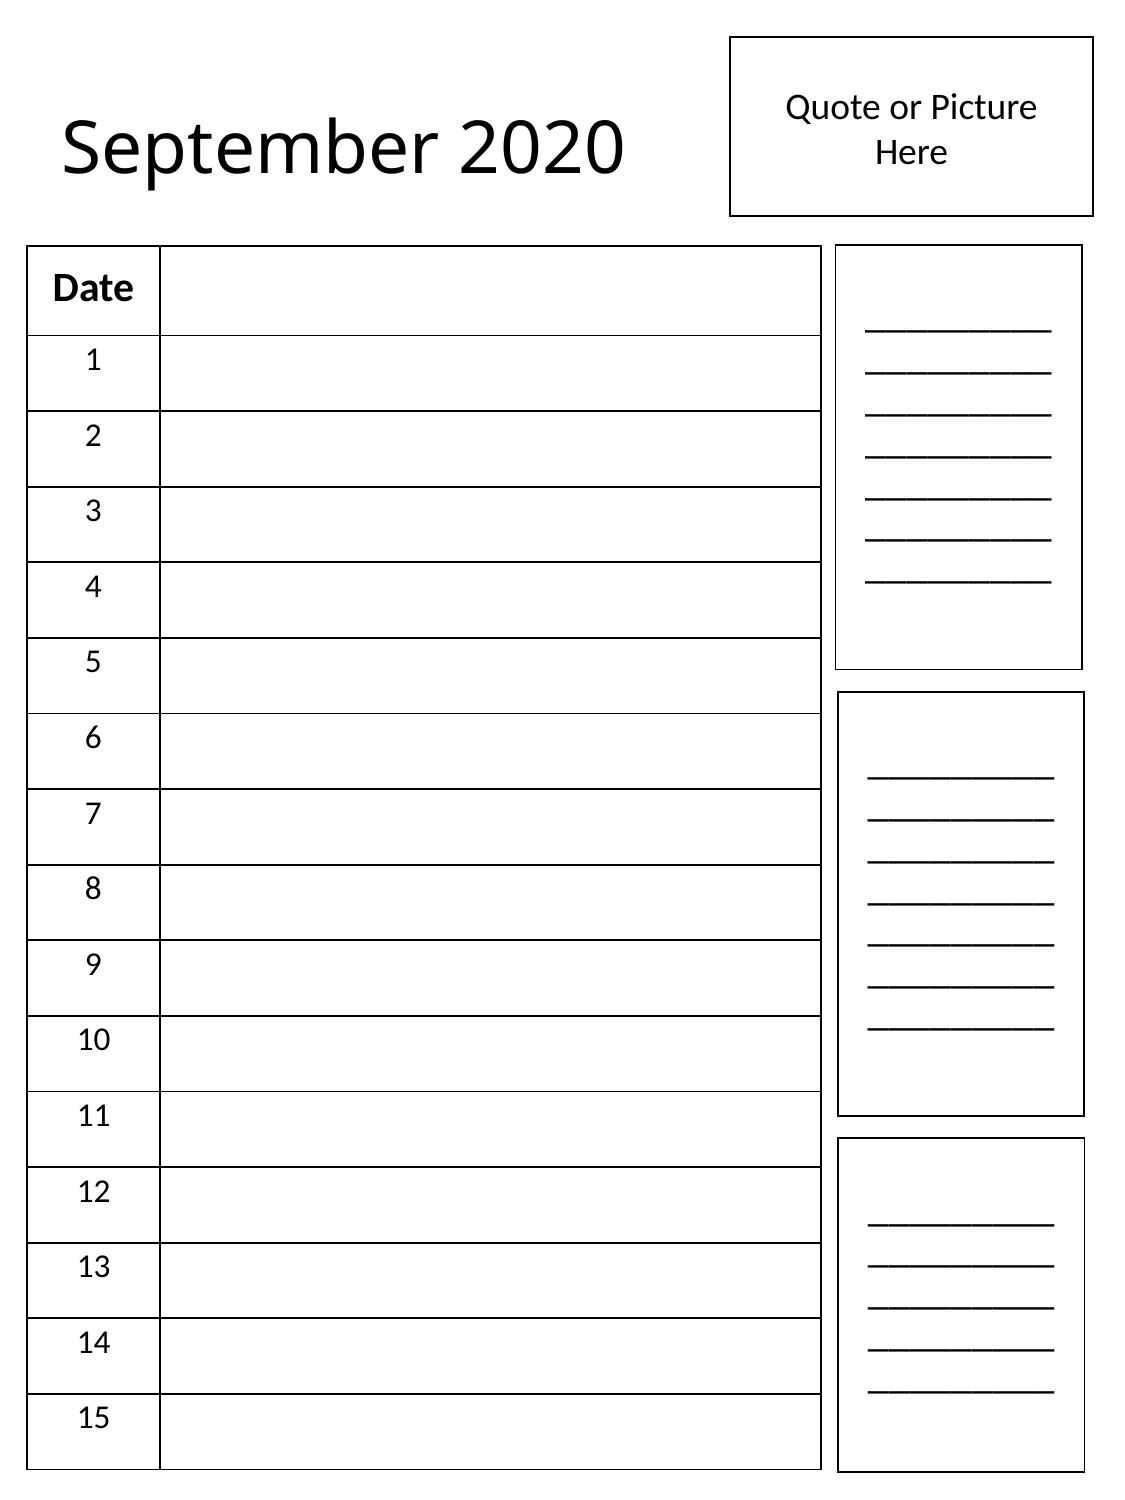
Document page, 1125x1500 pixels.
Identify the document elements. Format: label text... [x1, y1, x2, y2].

table_header [161, 247, 820, 335]
table_cell 7 [28, 790, 159, 864]
table_header _____________________________________________ [839, 1139, 1084, 1471]
table_cell 14 [28, 1319, 159, 1393]
table_cell [161, 639, 820, 713]
table_cell 1 [28, 336, 159, 410]
table_cell 9 [28, 941, 159, 1015]
table_cell 15 [28, 1395, 159, 1469]
table_cell 5 [28, 639, 159, 713]
table_cell [161, 412, 820, 486]
table_cell 11 [28, 1092, 159, 1166]
table_cell [161, 790, 820, 864]
table_cell [161, 1395, 820, 1469]
table_cell 12 [28, 1168, 159, 1242]
table_cell [161, 1168, 820, 1242]
table_cell [161, 1244, 820, 1317]
table_cell [161, 336, 820, 410]
table_cell 4 [28, 563, 159, 637]
table_cell [161, 1319, 820, 1393]
table_cell 13 [28, 1244, 159, 1317]
table_cell [161, 941, 820, 1015]
table_cell [161, 563, 820, 637]
text_box Quote or Picture Here [729, 36, 1094, 217]
title September 2020 [46, 56, 729, 197]
table_cell 2 [28, 412, 159, 486]
table_cell 6 [28, 714, 159, 788]
table_header _______________________________________________________________ [836, 246, 1081, 669]
table_cell [161, 1092, 820, 1166]
table_cell 3 [28, 488, 159, 561]
table_header Date [28, 247, 159, 335]
table_cell 10 [28, 1017, 159, 1091]
table_header _______________________________________________________________ [839, 693, 1083, 1115]
table_cell [161, 1017, 820, 1091]
table_cell [161, 866, 820, 939]
table_cell [161, 714, 820, 788]
table_cell [161, 488, 820, 561]
table_cell 8 [28, 866, 159, 939]
